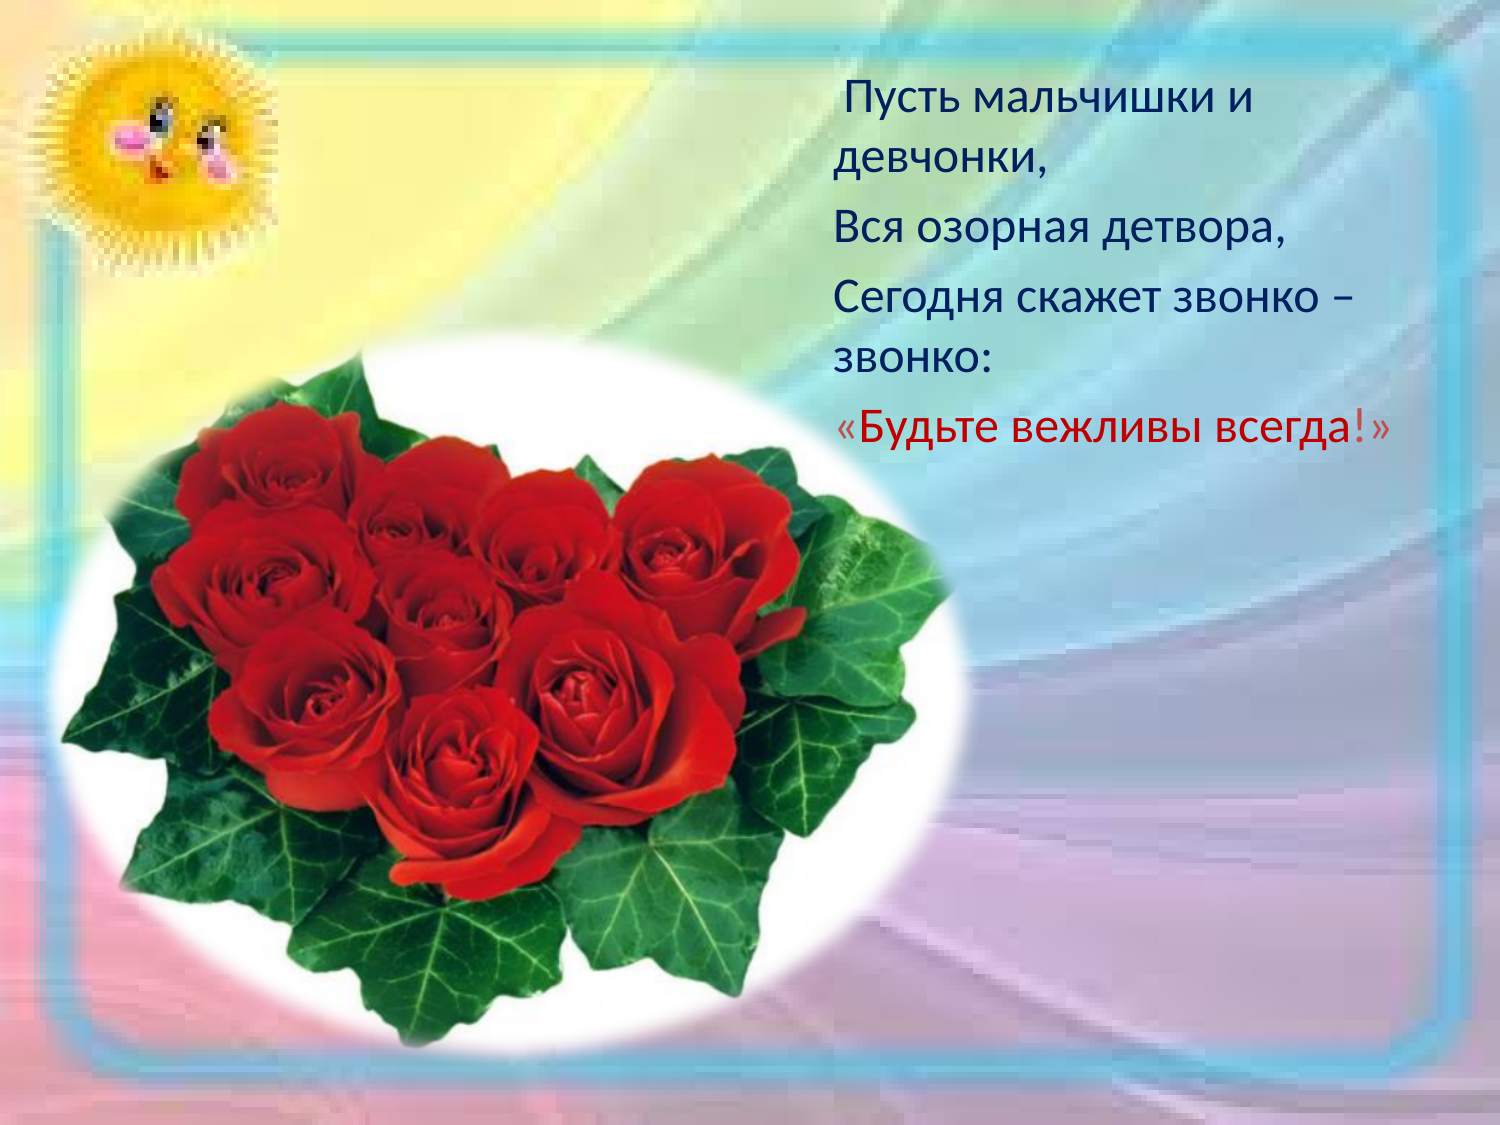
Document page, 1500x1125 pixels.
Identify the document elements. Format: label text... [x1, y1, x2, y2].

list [29, 314, 987, 1072]
list Пусть мальчишки и девчонки, Вся озорная детвора, Сегодня скажет звонко – звонко: «Будьте вежливы всегда!» [761, 54, 1425, 504]
picture [0, 0, 1500, 1125]
